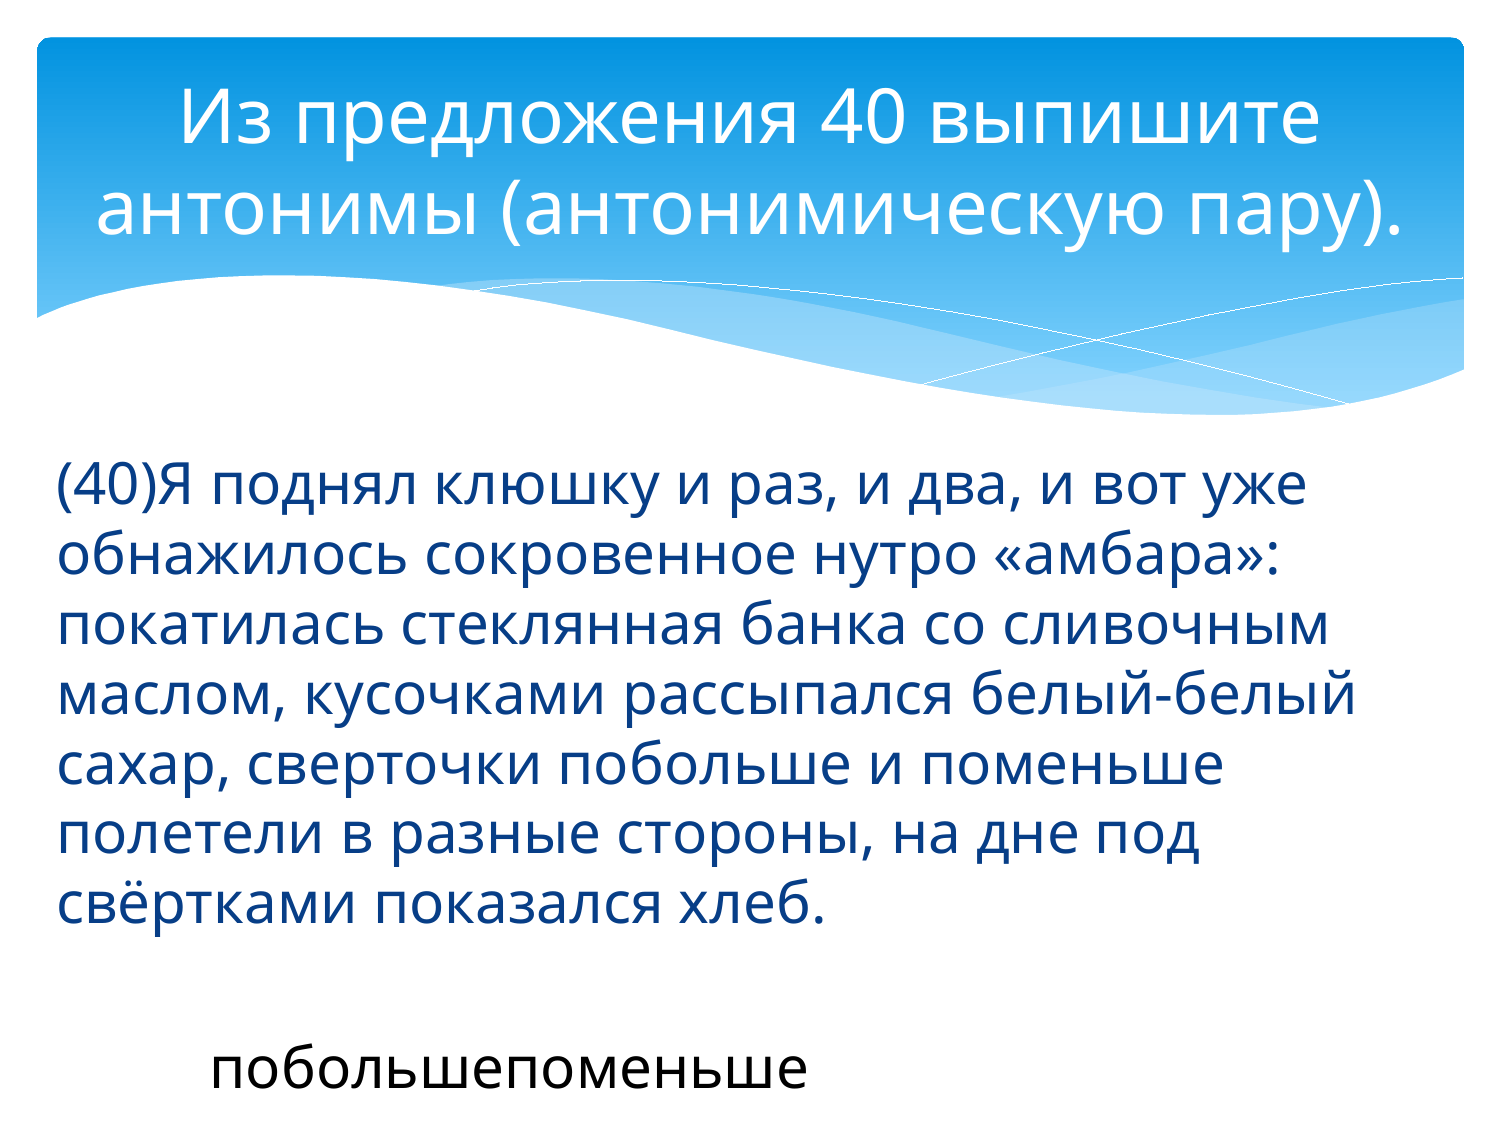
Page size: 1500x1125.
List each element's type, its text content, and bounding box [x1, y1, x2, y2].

text_box побольшепоменьше [194, 1023, 1317, 1108]
title Из предложения 40 выпишите антонимы (антонимическую пару). [75, 55, 1425, 261]
list (40)Я поднял клюшку и раз, и два, и вот уже обнажилось сокровенное нутро «амбара»: покатилась стеклянная банка со сливочным маслом, кусочками рассыпался белый-белый сахар, сверточки побольше и поменьше полетели в разные стороны, на дне под свёртками показался хлеб. [41, 438, 1459, 1005]
